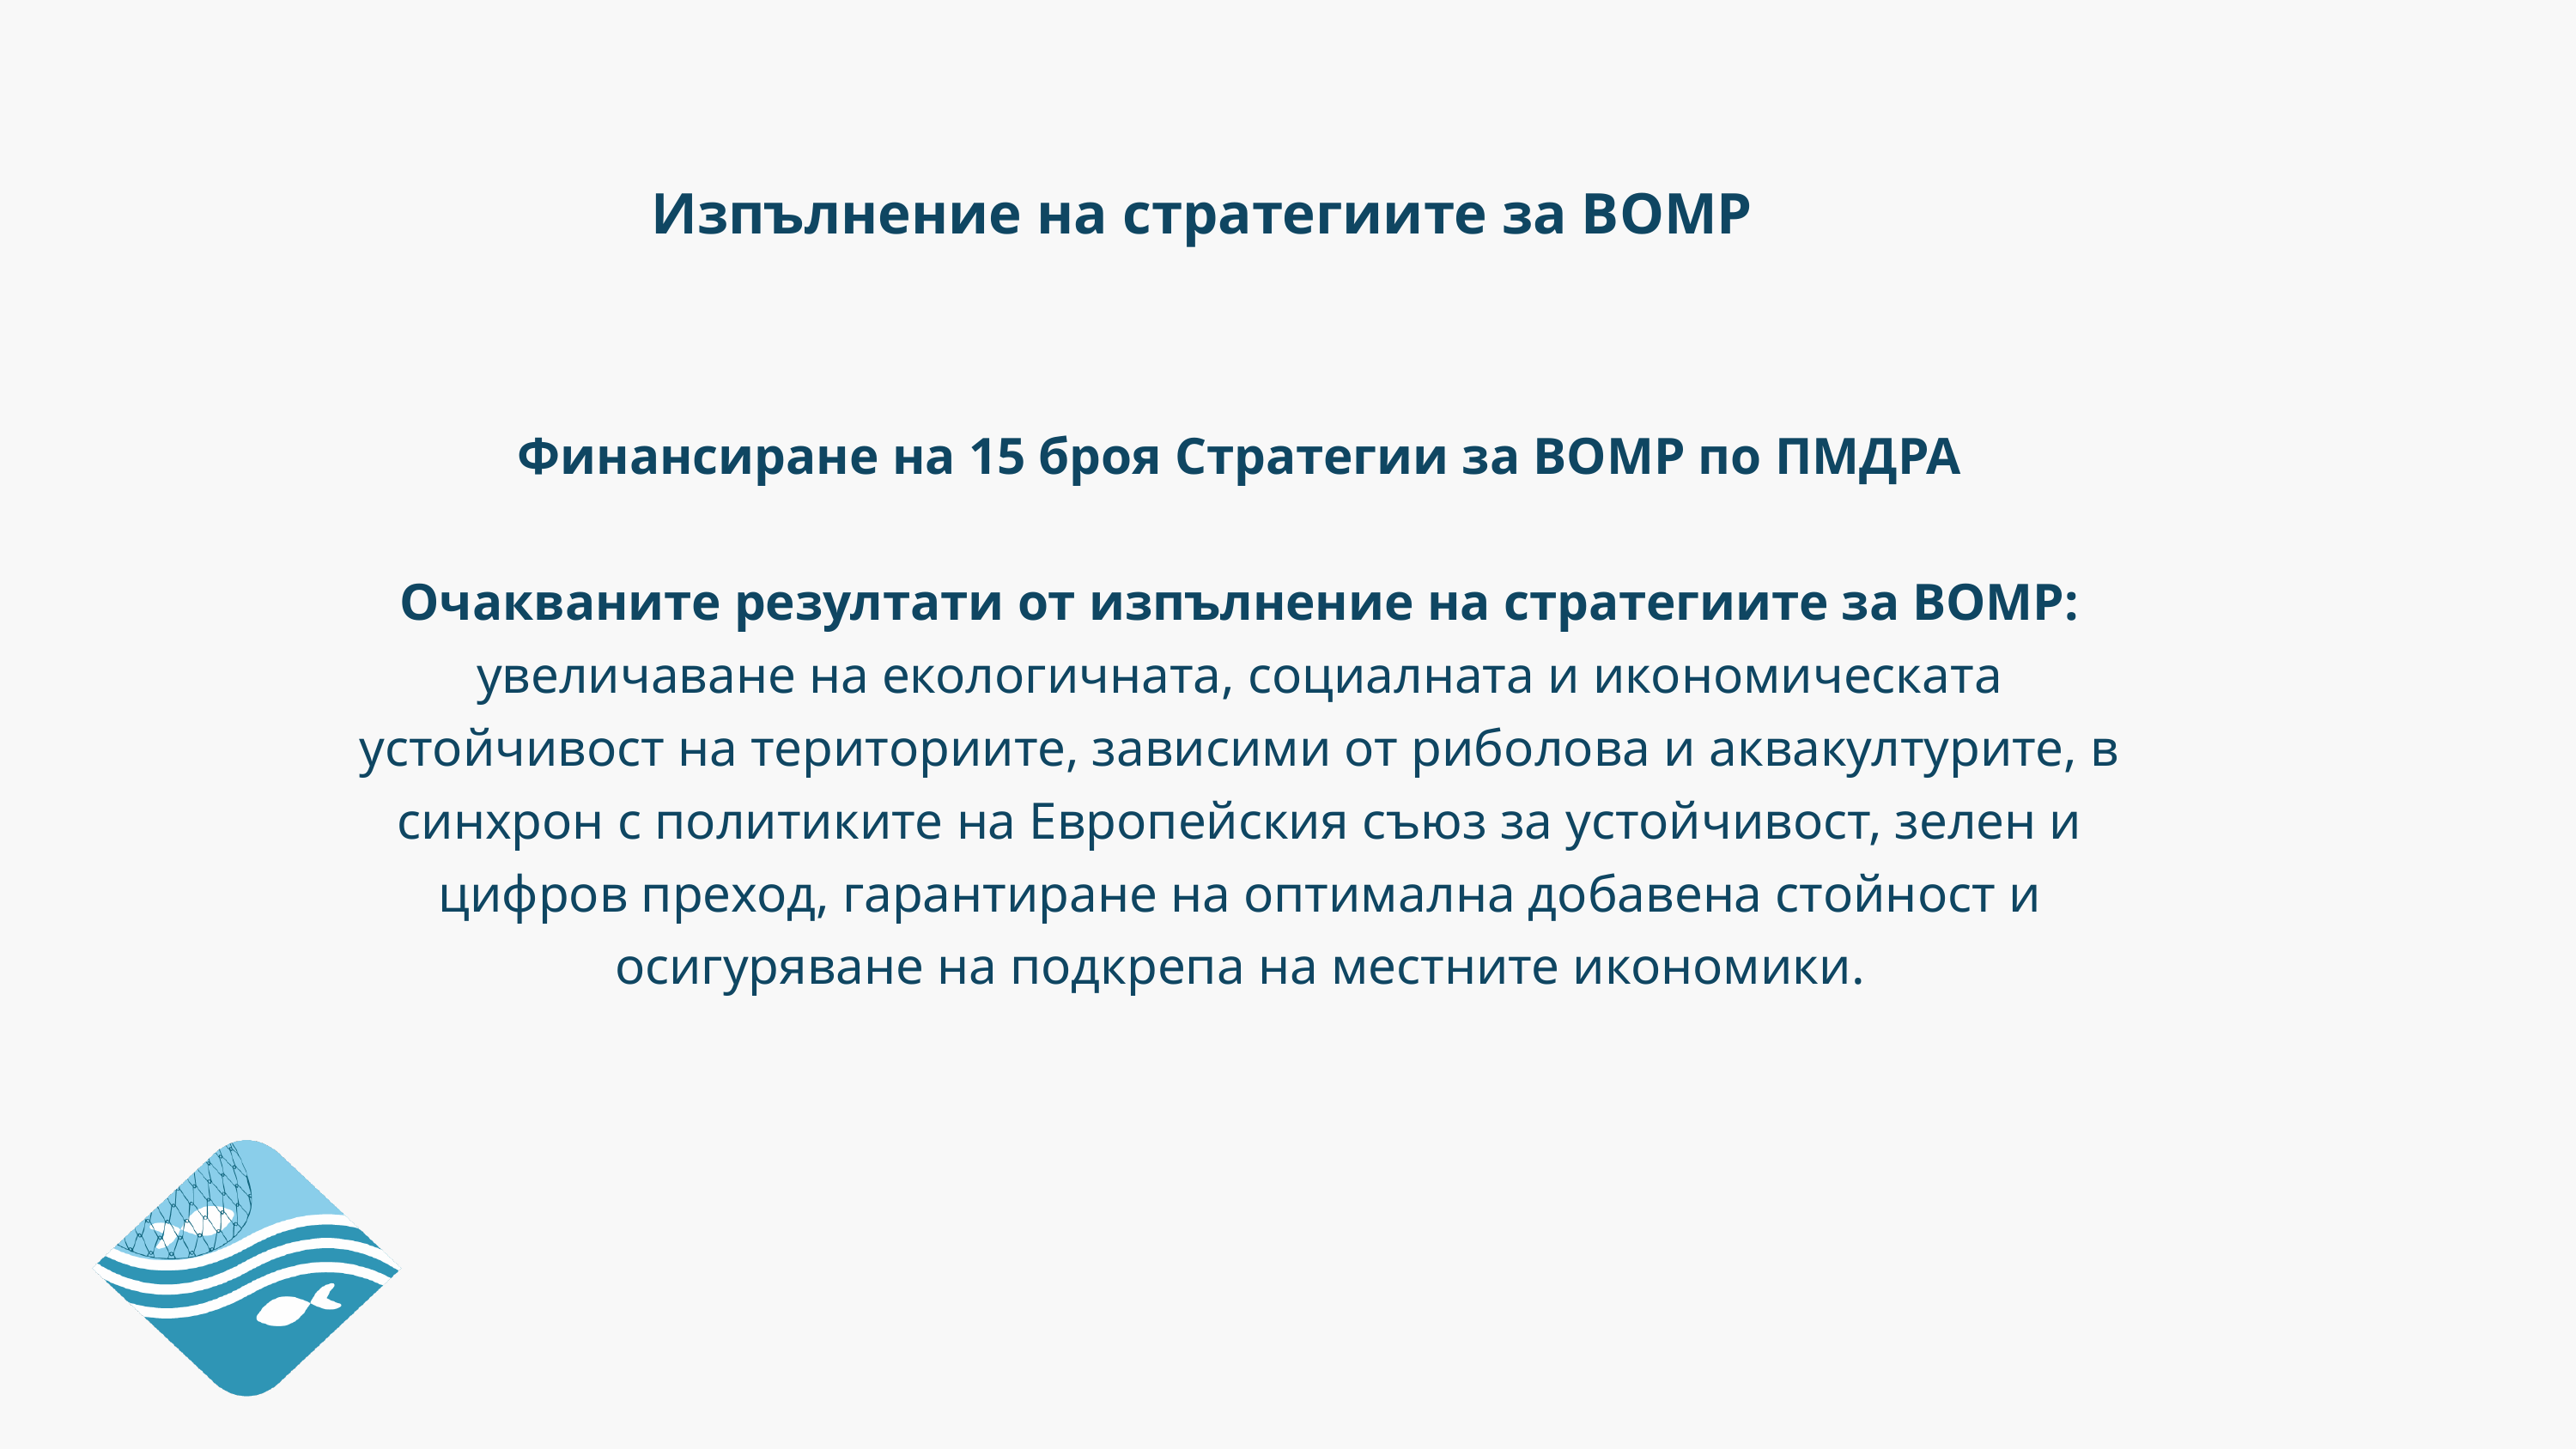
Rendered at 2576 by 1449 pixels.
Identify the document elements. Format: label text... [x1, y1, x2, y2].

text_box Изпълнение на стратегиите за ВОМР [418, 84, 1986, 246]
text_box Финансиране на 15 броя Стратегии за ВОМР по ПМДРА Очакваните резултати от изпълнение на стратегиите за ВОМР: увеличаване на екологичната, социалната и икономическата устойчивост на териториите, зависими от риболова и аквакултурите, в синхрон с политиките на Европейския съюз за устойчивост, зелен и цифров преход, гарантиране на оптимална добавена стойност и осигуряване на подкрепа на местните икономики. [343, 337, 2136, 995]
picture [91, 1139, 403, 1397]
